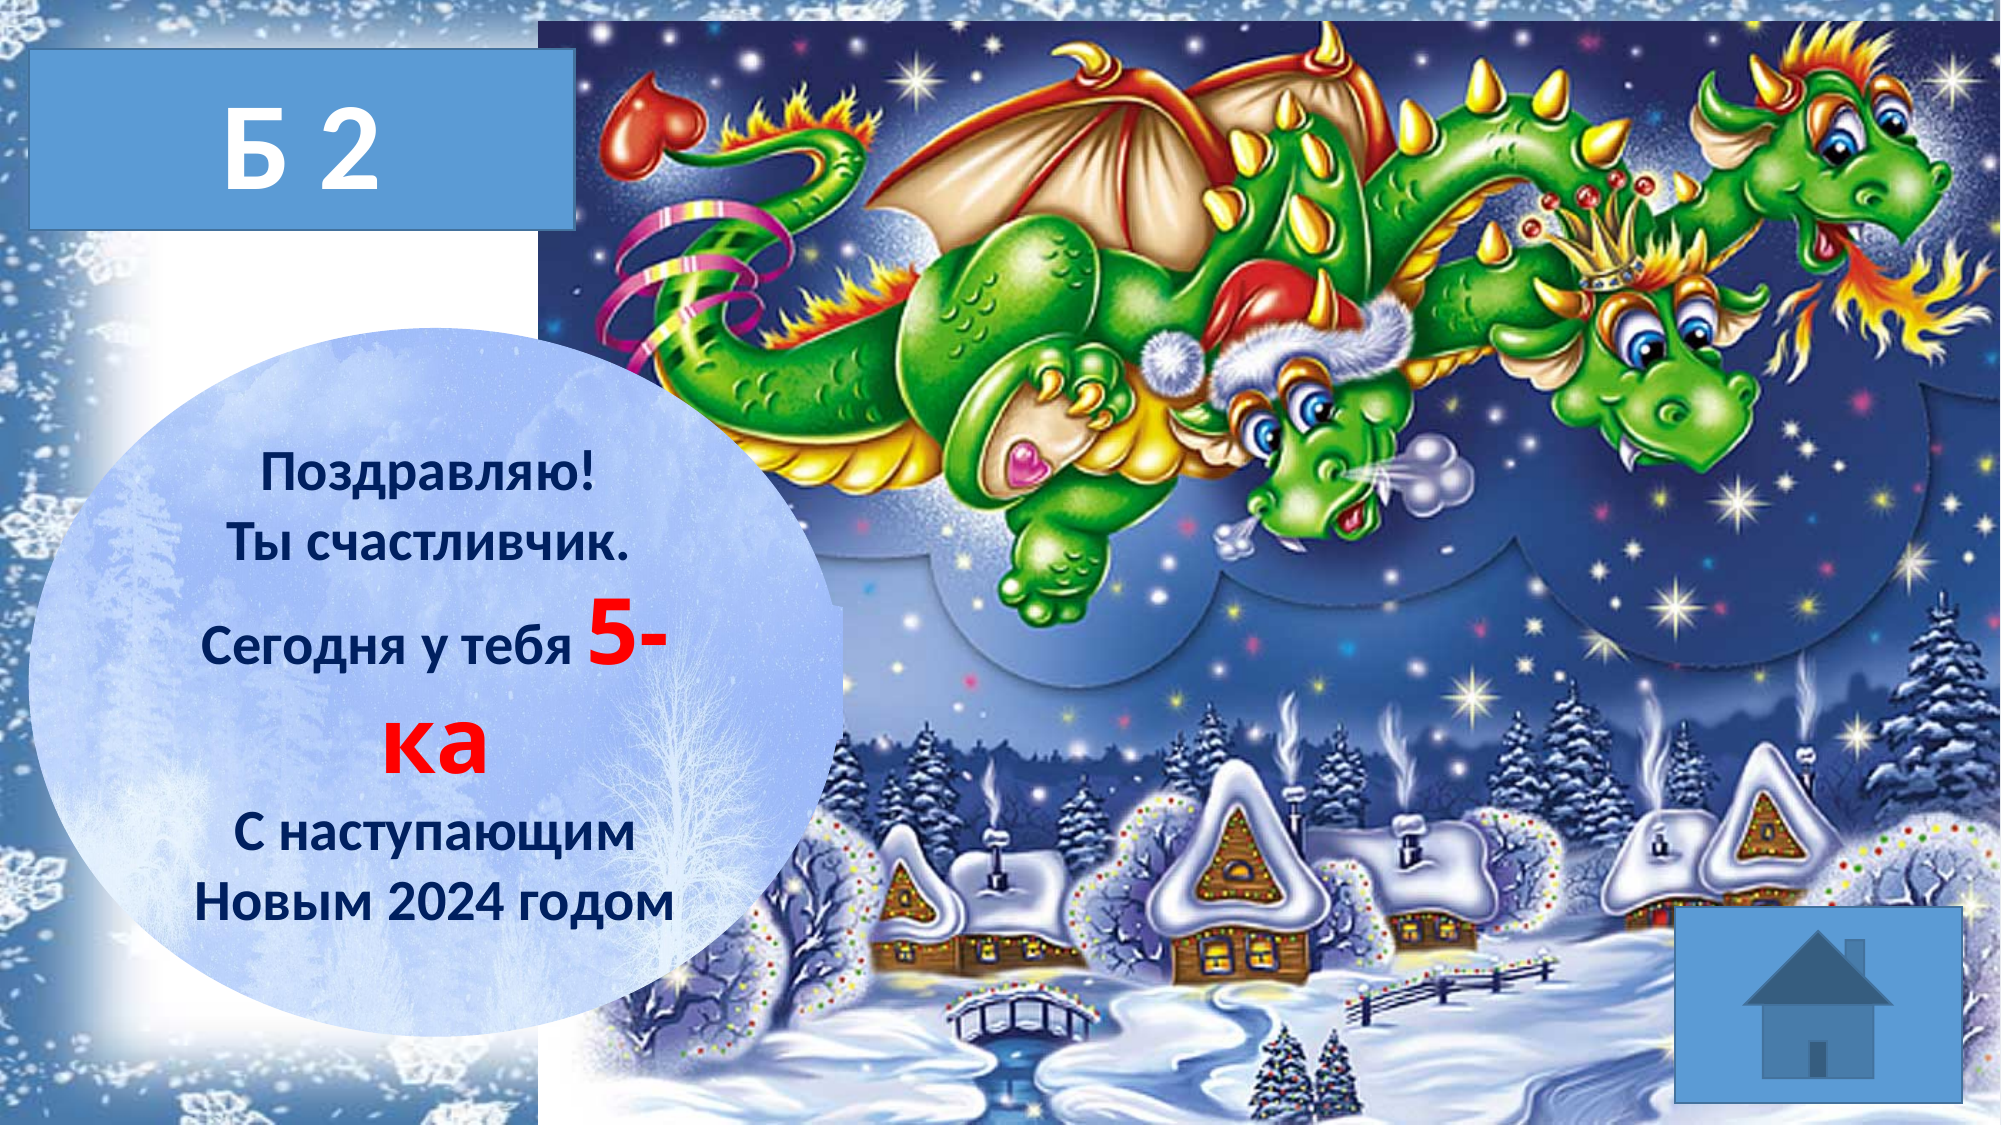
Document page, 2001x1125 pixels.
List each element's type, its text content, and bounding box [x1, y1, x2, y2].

text_box Б 2 [28, 48, 538, 231]
picture [0, 0, 2001, 1125]
text_box Поздравляю! Ты счастливчик. Сегодня у тебя 5-ка С наступающим Новым 2024 годом [27, 326, 538, 1038]
